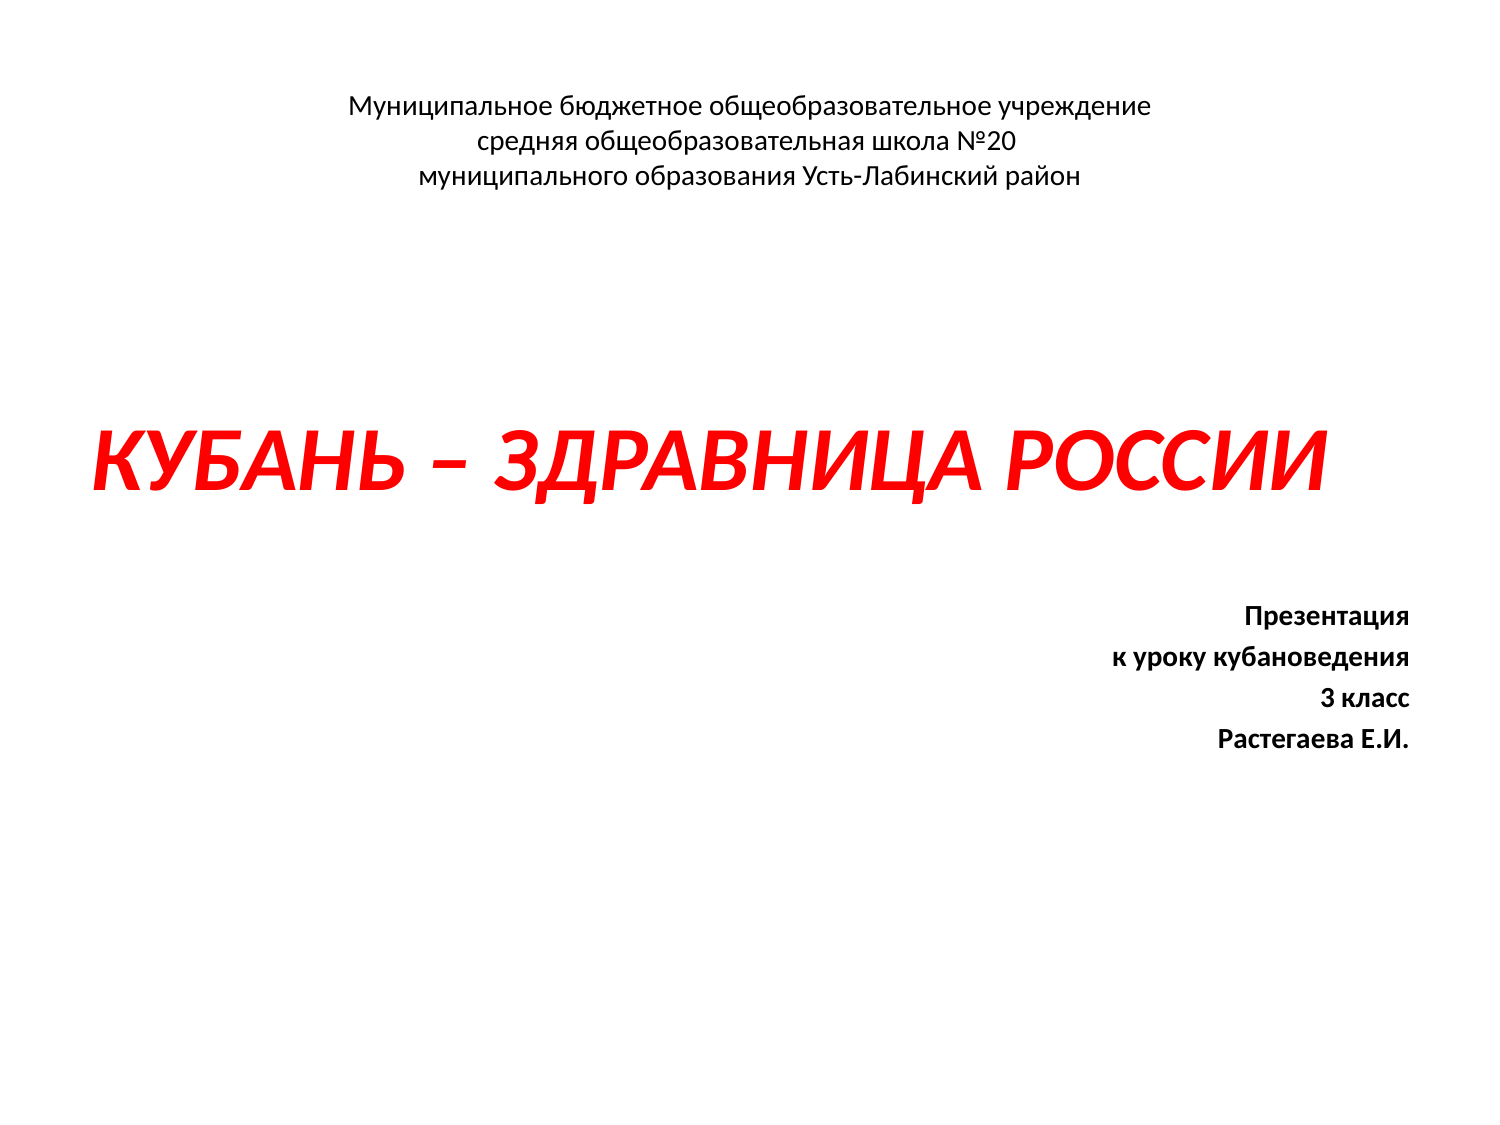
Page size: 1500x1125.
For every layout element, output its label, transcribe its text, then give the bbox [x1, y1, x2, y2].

title Муниципальное бюджетное общеобразовательное учреждение средняя общеобразовательная школа №20 муниципального образования Усть-Лабинский район [75, 45, 1425, 233]
list КУБАНЬ – ЗДРАВНИЦА РОССИИ Презентация к уроку кубановедения 3 класс Растегаева Е.И. [75, 262, 1425, 1005]
